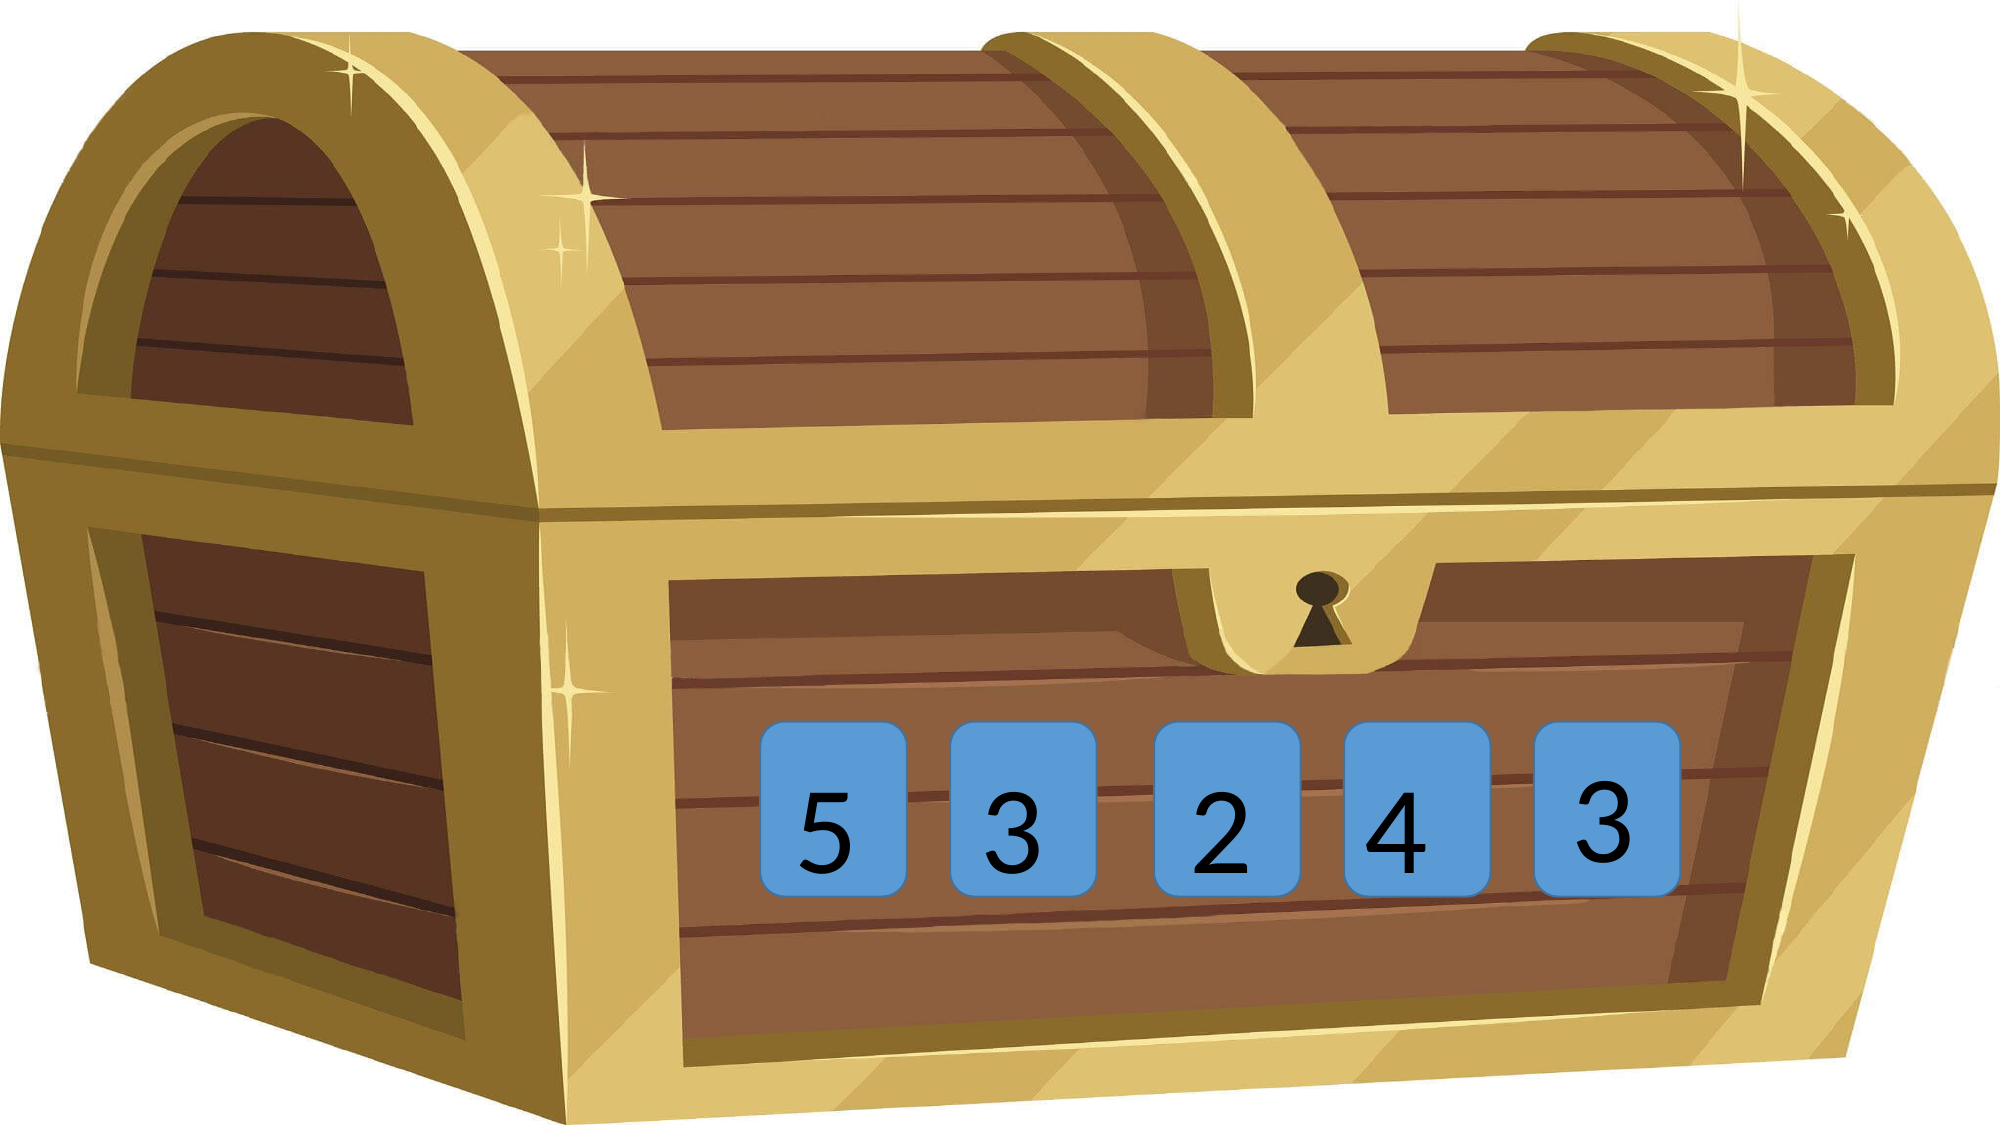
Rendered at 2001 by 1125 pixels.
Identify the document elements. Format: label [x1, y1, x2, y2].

list [0, 0, 2000, 1125]
